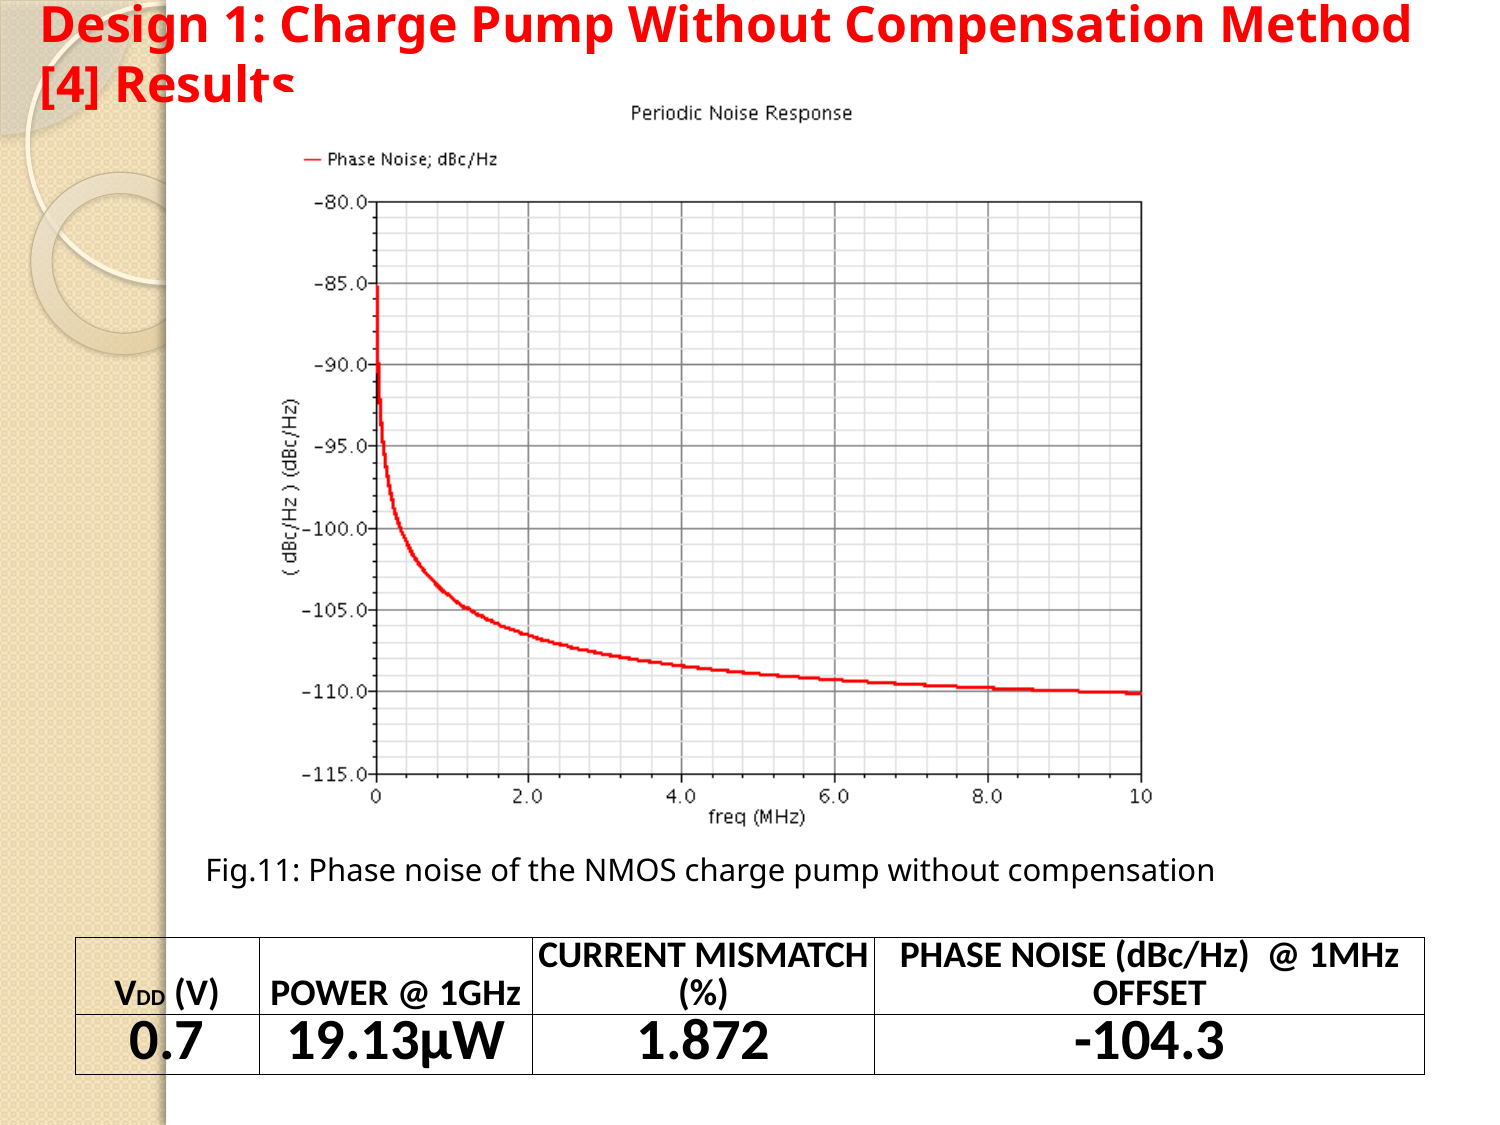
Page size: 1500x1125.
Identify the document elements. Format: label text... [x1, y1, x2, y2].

table_cell -104.3 [875, 1015, 1424, 1074]
text_box Fig.11: Phase noise of the NMOS charge pump without compensation [174, 840, 1238, 910]
list [75, 1075, 1425, 1125]
title Design 1: Charge Pump Without Compensation Method [4] Results [24, 4, 1450, 100]
list [75, 162, 1425, 937]
table_header VDD (V) [76, 938, 259, 1014]
table_cell 0.7 [76, 1015, 259, 1074]
table_cell 1.872 [533, 1015, 874, 1074]
table_cell 19.13µW [260, 1015, 532, 1074]
table_header PHASE NOISE (dBc/Hz) @ 1MHz OFFSET [875, 938, 1424, 1014]
picture [262, 91, 1219, 844]
table_header POWER @ 1GHz [260, 938, 532, 1014]
table_header CURRENT MISMATCH (%) [533, 938, 874, 1014]
